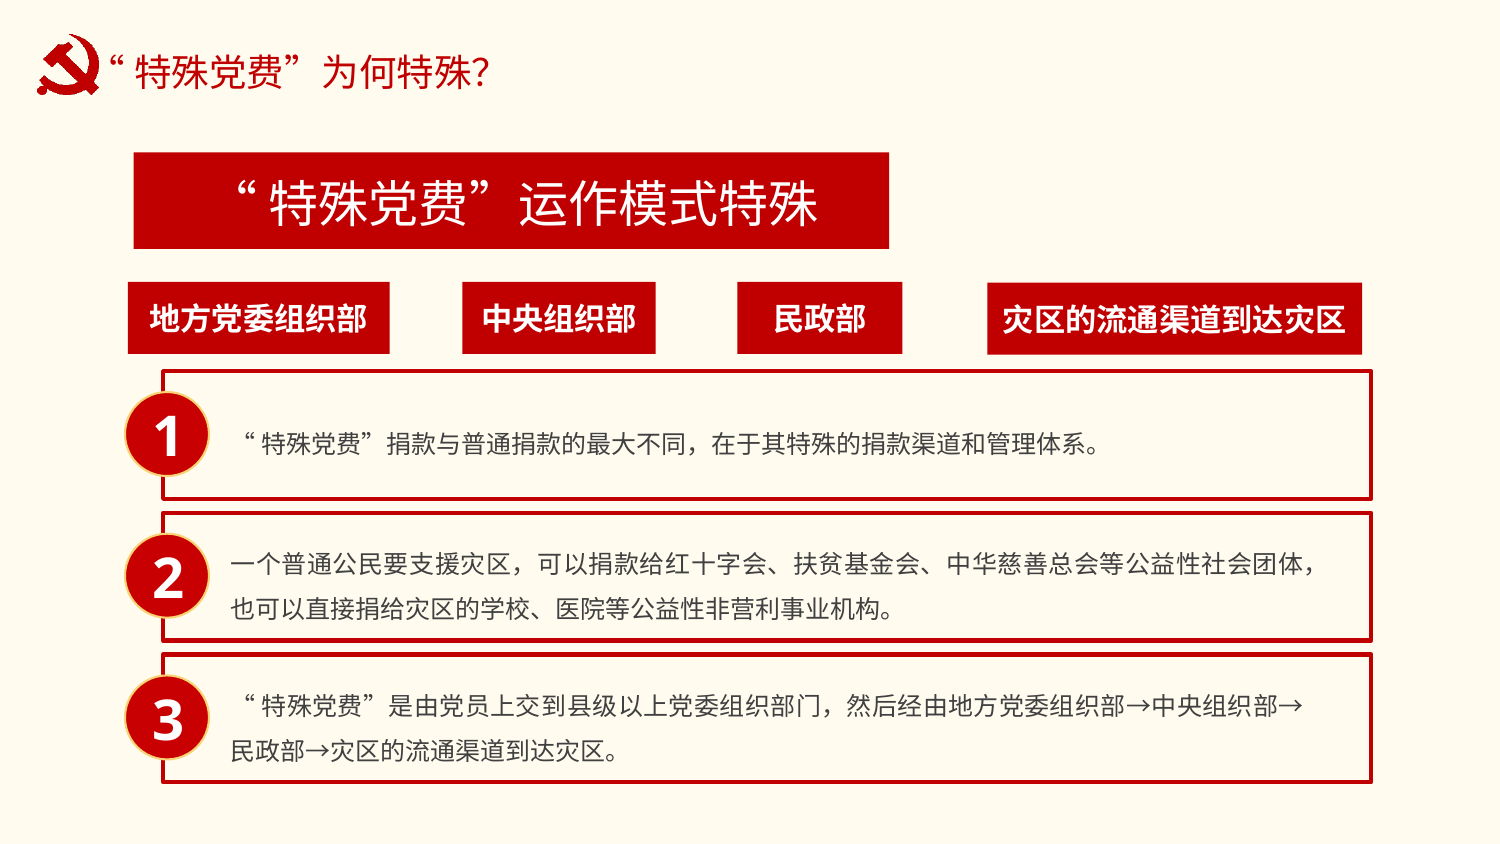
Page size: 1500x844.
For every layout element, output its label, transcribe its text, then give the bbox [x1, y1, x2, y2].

text_box 民政部 [736, 281, 904, 355]
text_box 灾区的流通渠道到达灾区 [986, 282, 1363, 356]
text_box 地方党委组织部 [127, 281, 391, 355]
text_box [124, 654, 1372, 783]
picture [37, 34, 99, 95]
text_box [124, 512, 1372, 641]
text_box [133, 152, 889, 249]
text_box 中央组织部 [461, 281, 657, 355]
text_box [124, 371, 1372, 499]
